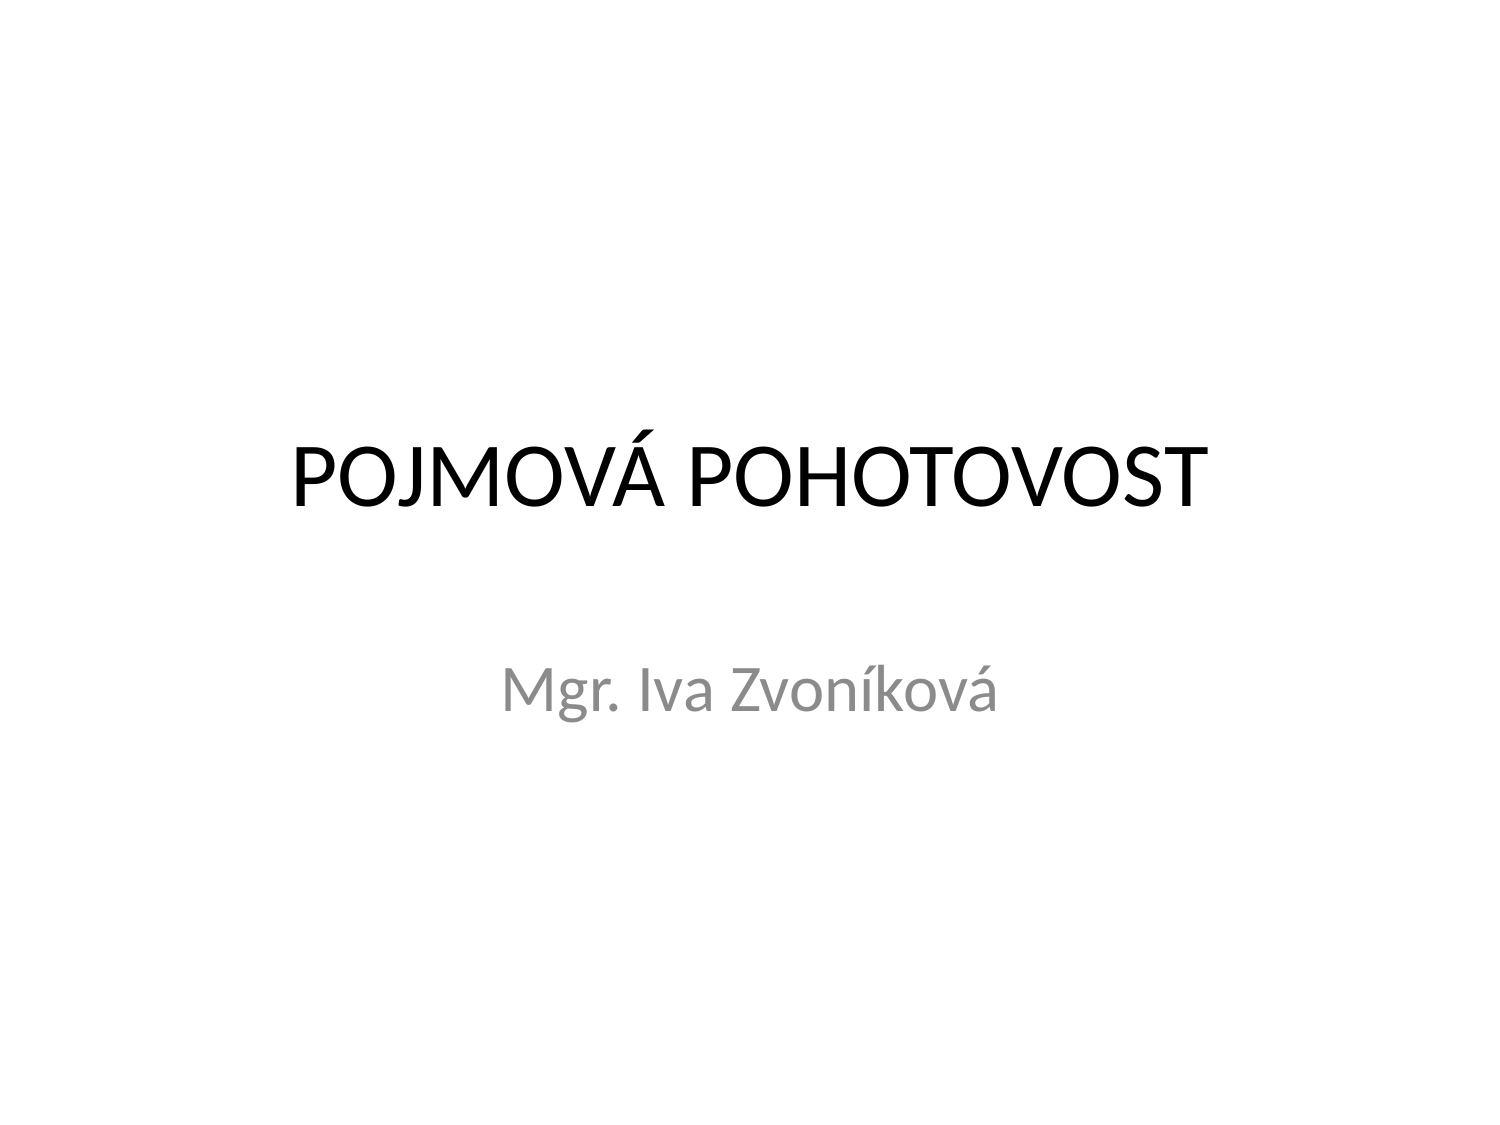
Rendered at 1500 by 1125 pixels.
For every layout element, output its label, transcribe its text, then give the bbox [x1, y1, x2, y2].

subtitle Mgr. Iva Zvoníková [225, 637, 1275, 925]
title POJMOVÁ POHOTOVOST [112, 349, 1388, 591]
